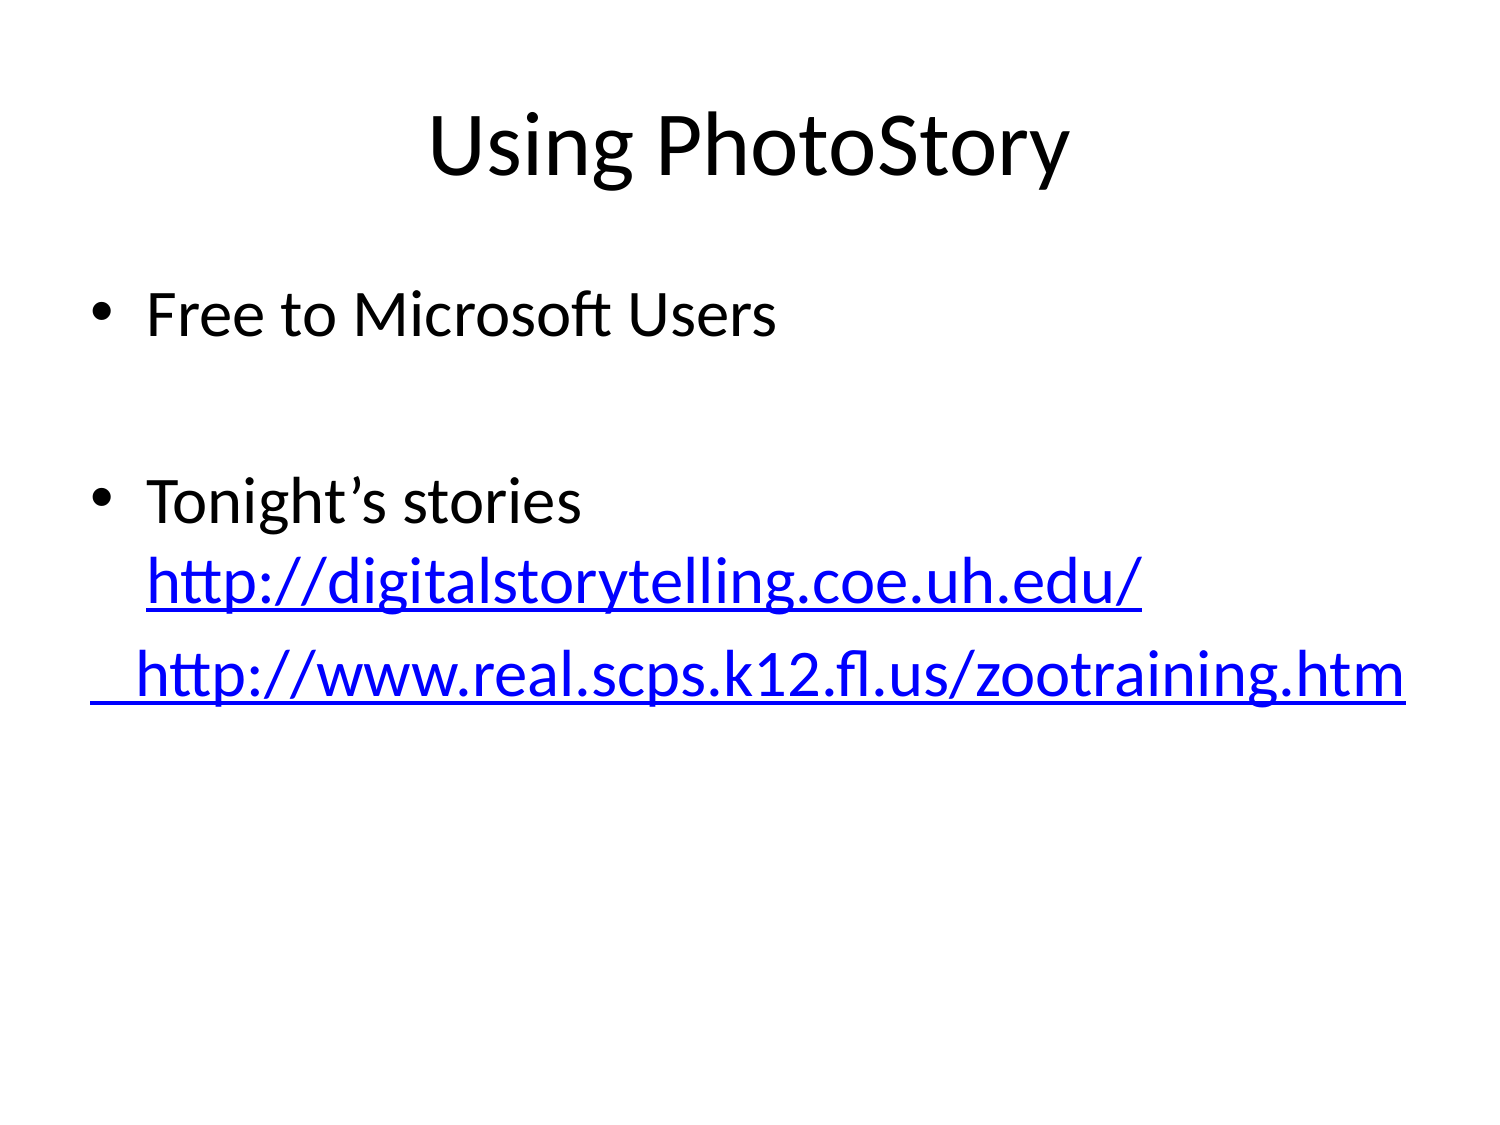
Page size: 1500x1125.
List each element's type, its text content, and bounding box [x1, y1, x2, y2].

list Free to Microsoft Users Tonight’s stories http://digitalstorytelling.coe.uh.edu/ http://www.real.scps.k12.fl.us/zootraining.htm [75, 262, 1425, 1005]
title Using PhotoStory [75, 45, 1425, 233]
